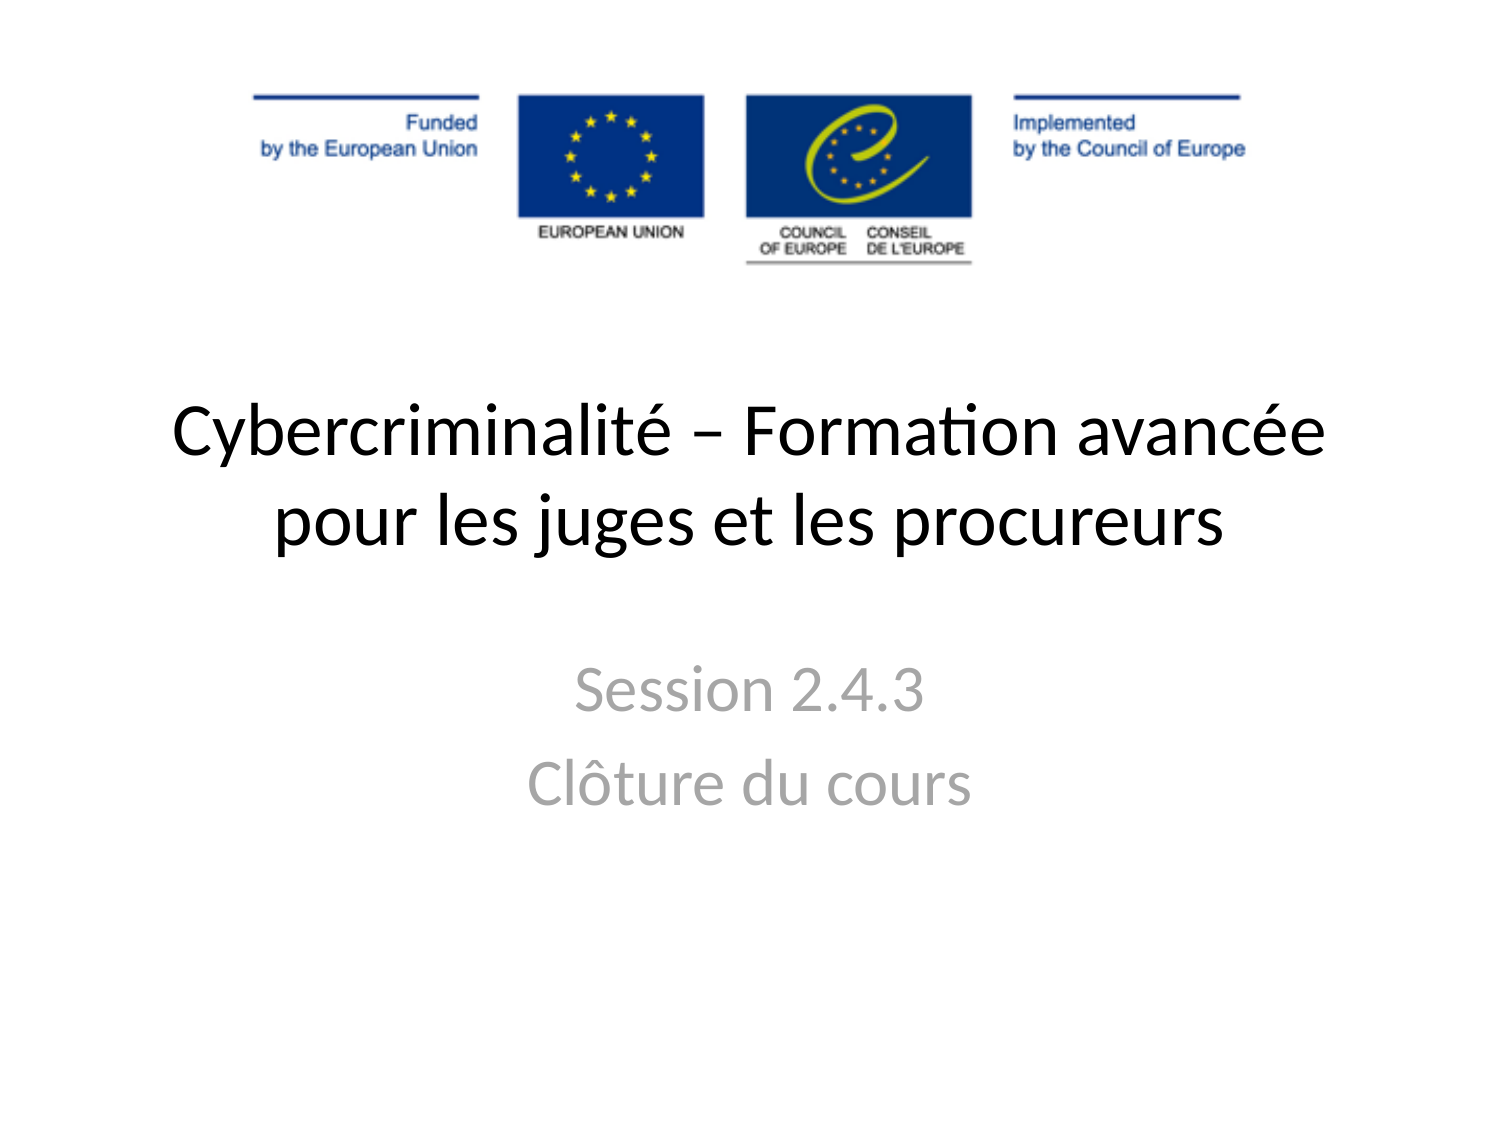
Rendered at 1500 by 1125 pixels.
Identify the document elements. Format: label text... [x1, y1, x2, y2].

subtitle Session 2.4.3 Clôture du cours [225, 637, 1275, 925]
picture [248, 90, 1252, 273]
title Cybercriminalité – Formation avancée pour les juges et les procureurs [112, 349, 1388, 591]
